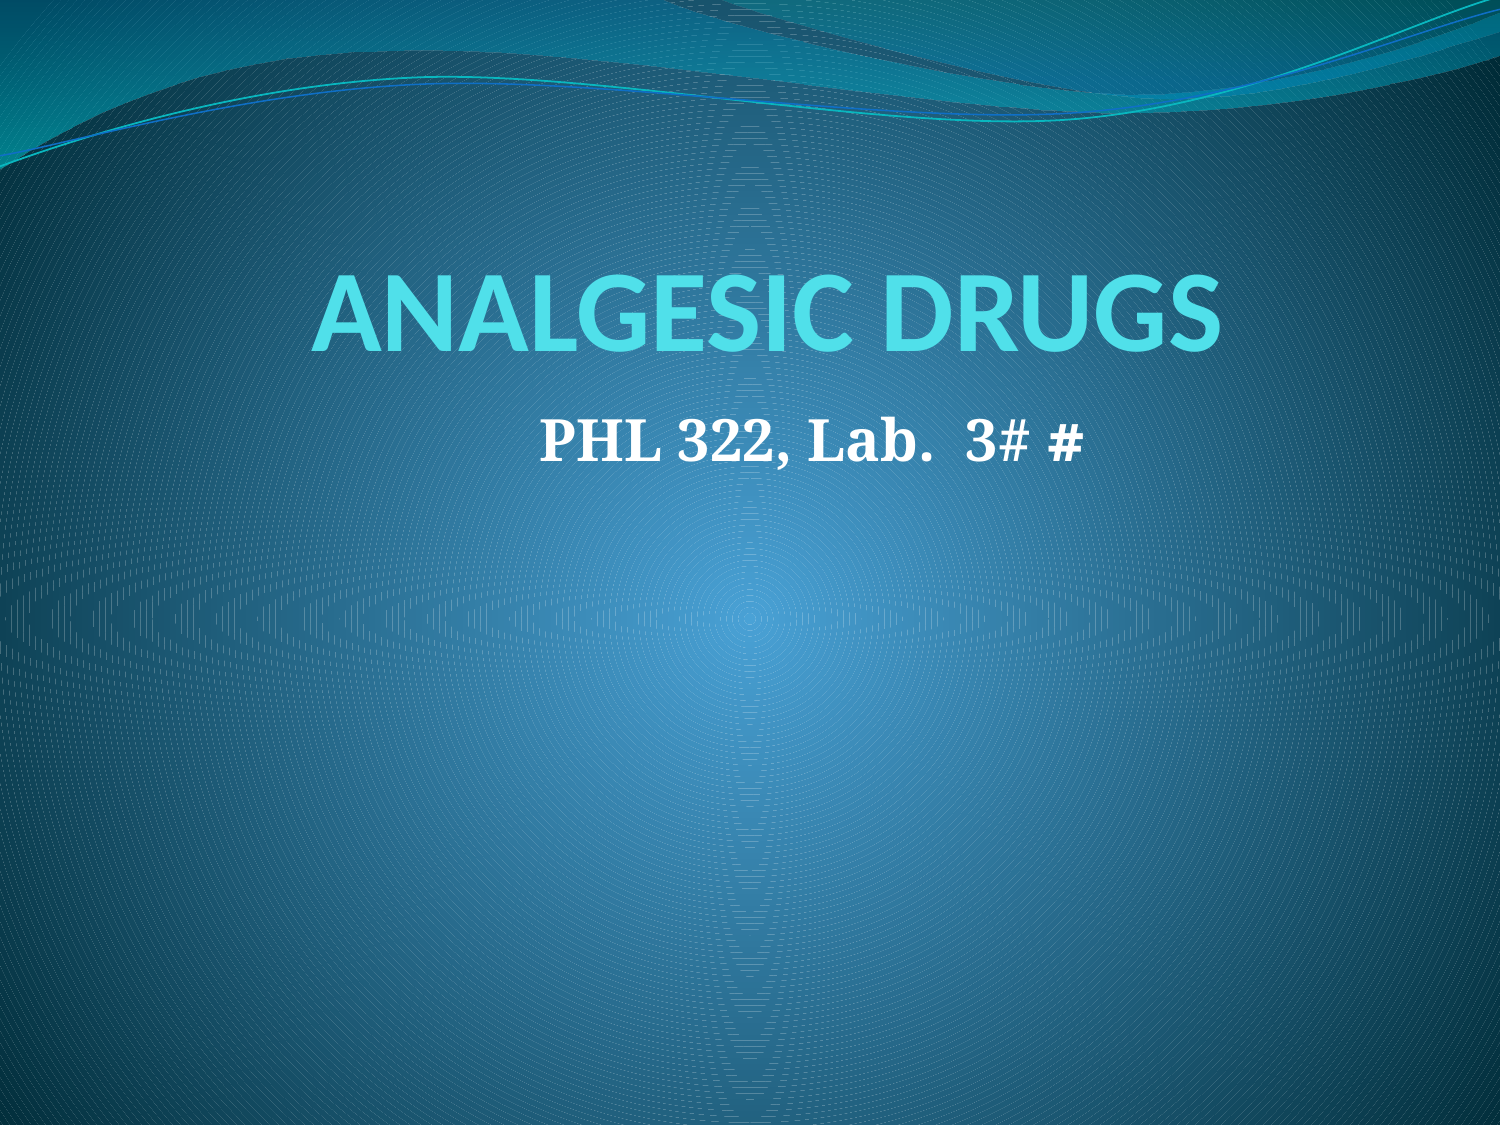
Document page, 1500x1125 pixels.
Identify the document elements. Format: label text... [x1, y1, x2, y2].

title ANALGESIC DRUGS [125, 75, 1413, 375]
text_box # PHL 322, Lab. 3# [387, 395, 1100, 480]
